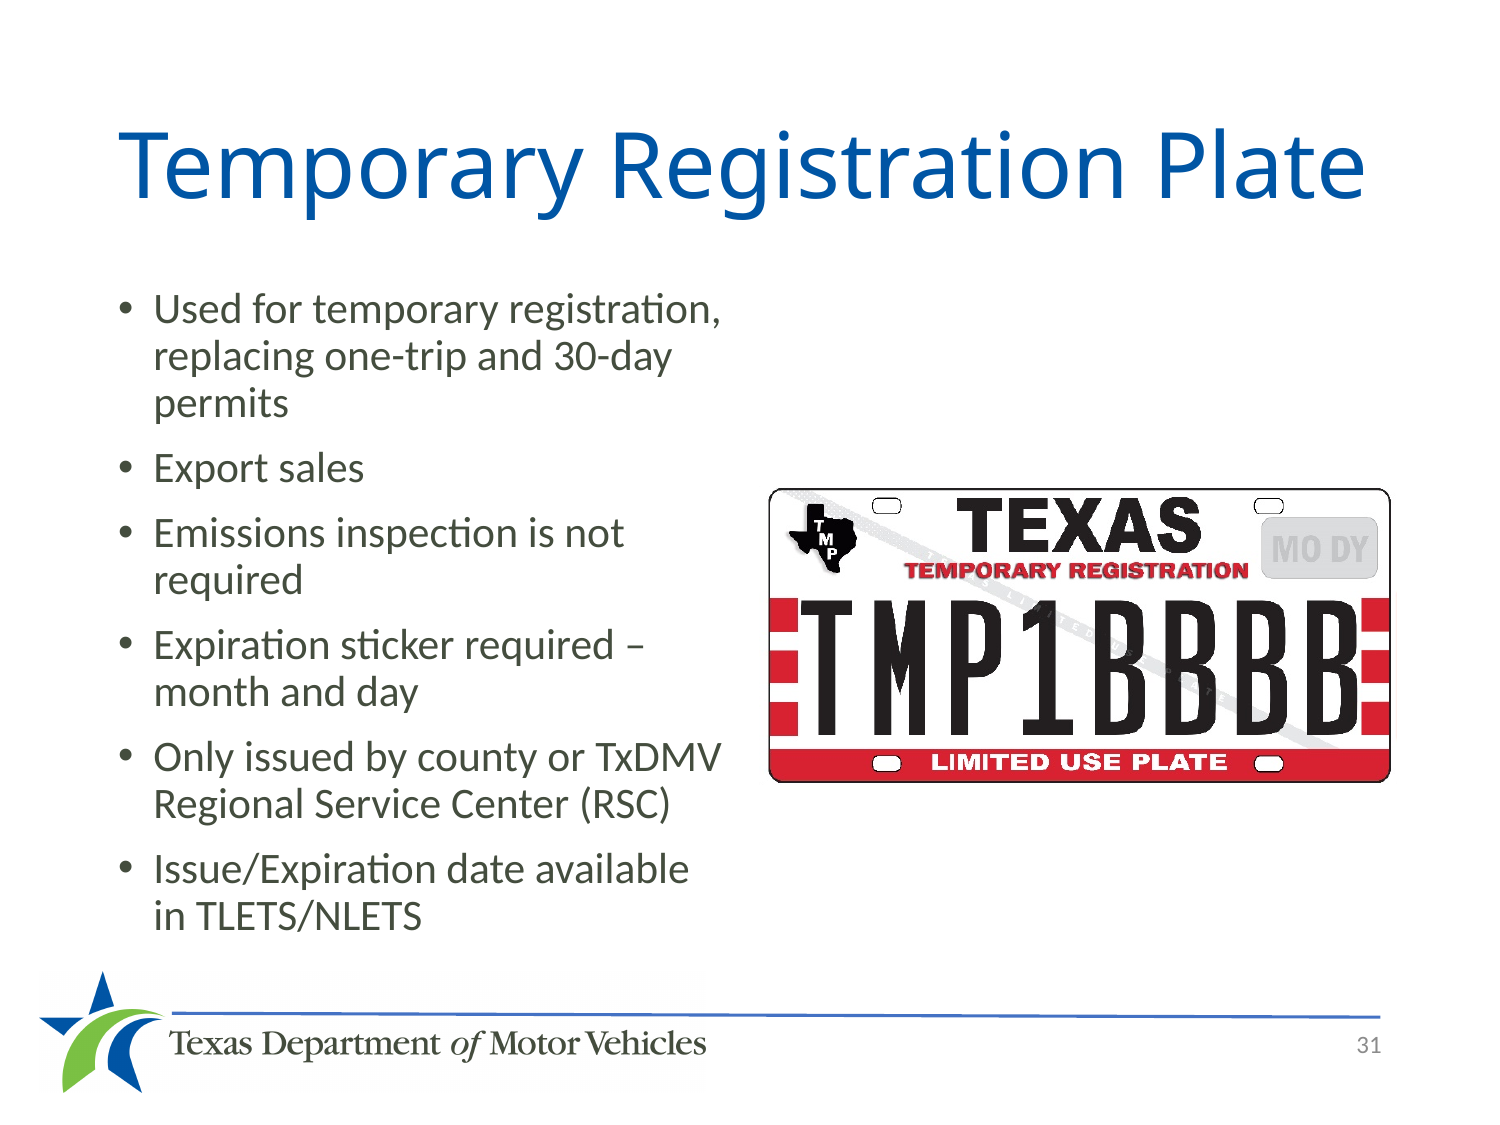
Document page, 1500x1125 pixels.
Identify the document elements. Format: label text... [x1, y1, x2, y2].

slide_number 31 [1059, 1013, 1397, 1074]
picture [759, 486, 1397, 785]
list Used for temporary registration, replacing one-trip and 30-day permits Export sales Emissions inspection is not required Expiration sticker required – month and day​ Only issued by county or TxDMV Regional Service Center (RSC) Issue/Expiration date available in TLETS/NLETS [103, 278, 741, 993]
picture [39, 971, 706, 1093]
title Temporary Registration Plate [103, 59, 1397, 278]
